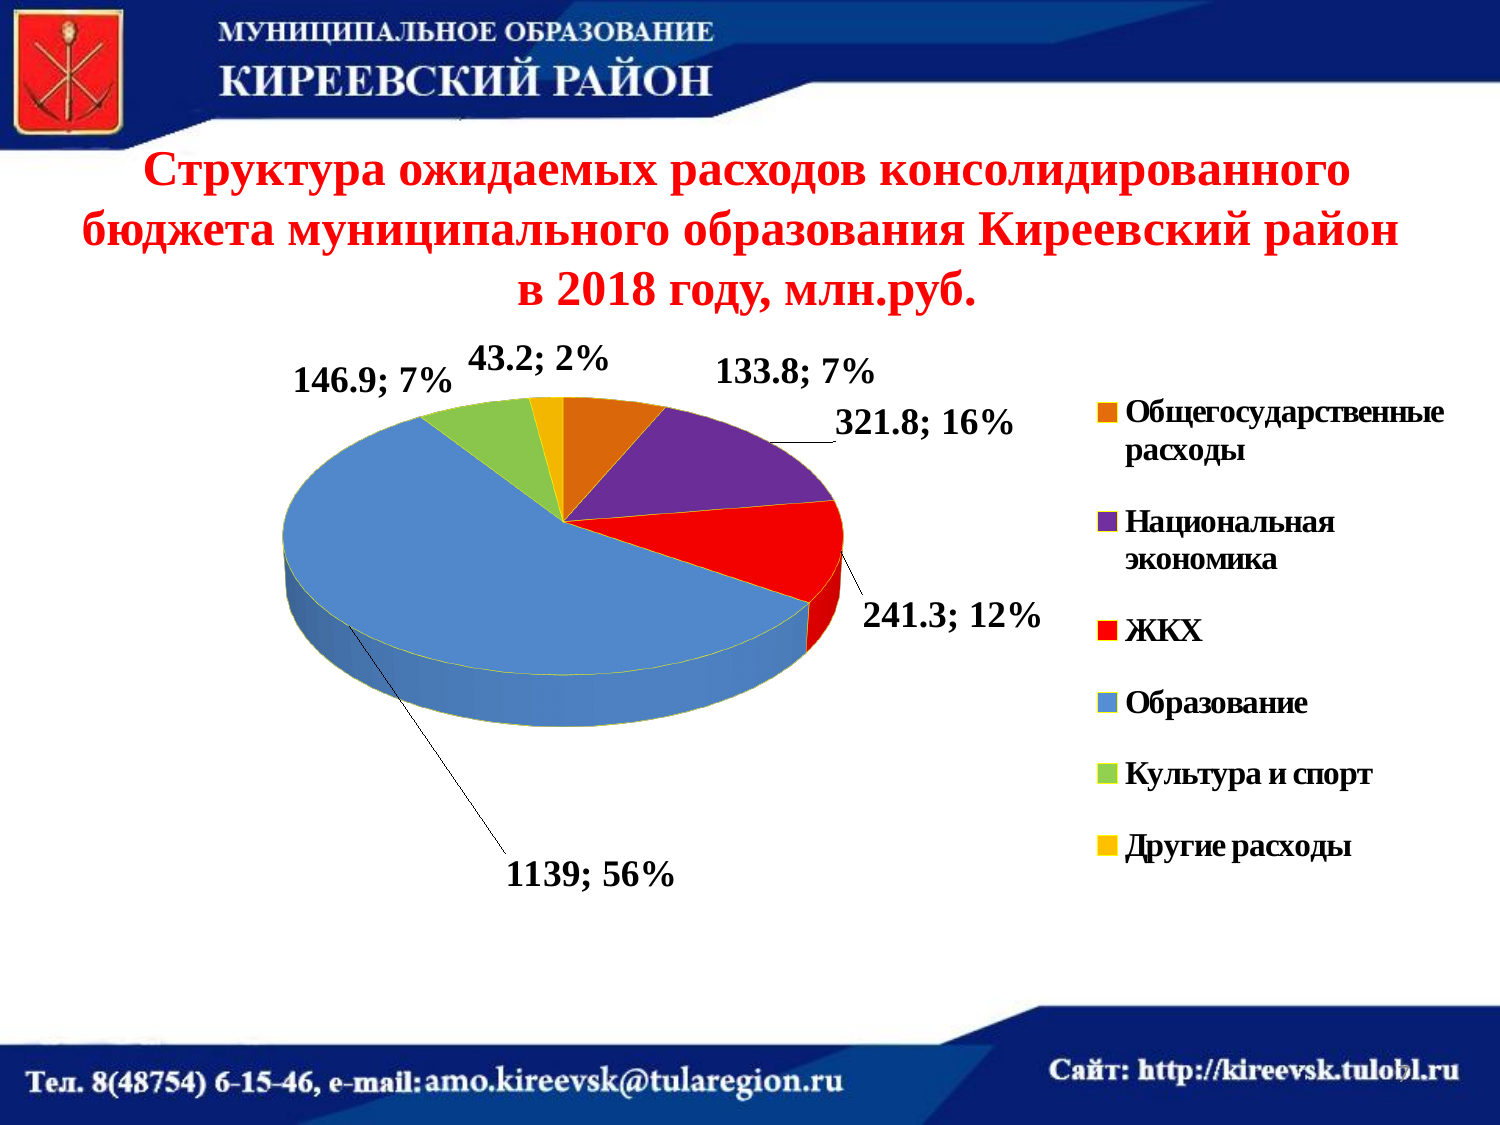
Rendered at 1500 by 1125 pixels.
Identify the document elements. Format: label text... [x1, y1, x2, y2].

chart [23, 327, 1466, 1008]
picture [0, 0, 1500, 1125]
slide_number 7 [1074, 1042, 1425, 1103]
title Структура ожидаемых расходов консолидированного бюджета муниципального образования Киреевский район в 2018 году, млн.руб. [46, 23, 1447, 188]
